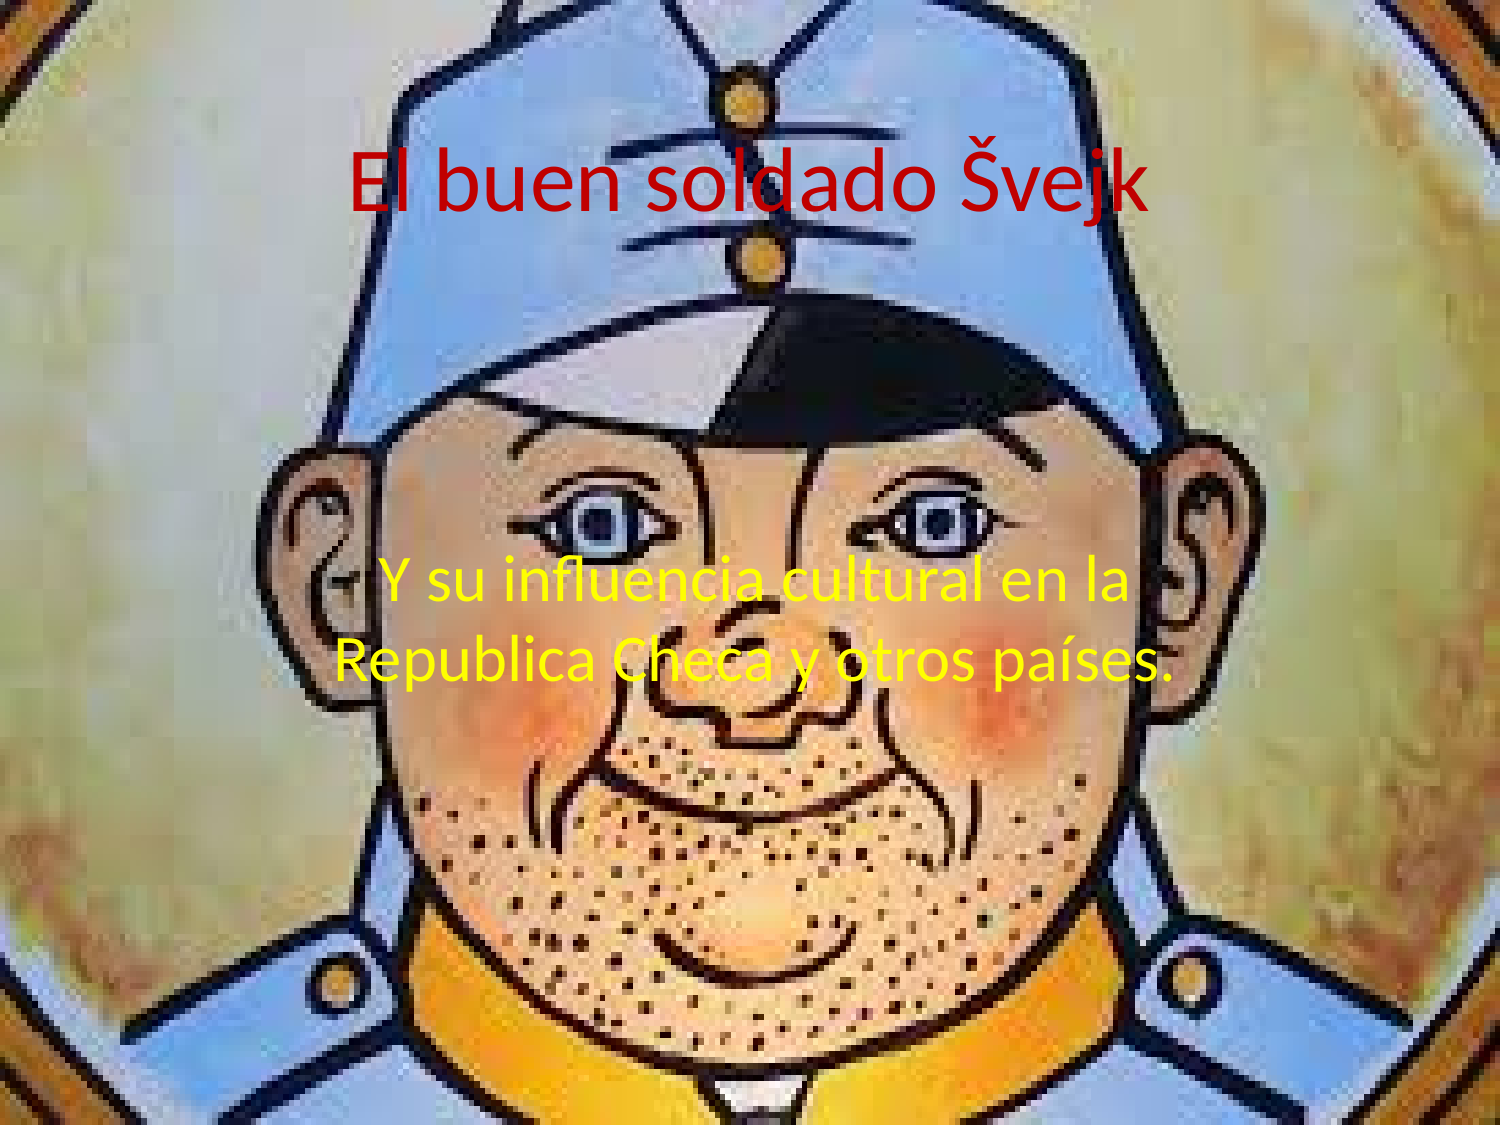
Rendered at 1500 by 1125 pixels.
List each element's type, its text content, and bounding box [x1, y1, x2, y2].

title El buen soldado Švejk [112, 54, 1388, 296]
subtitle Y su influencia cultural en la Republica Checa y otros países. [230, 527, 1281, 815]
picture [0, 0, 1500, 1125]
